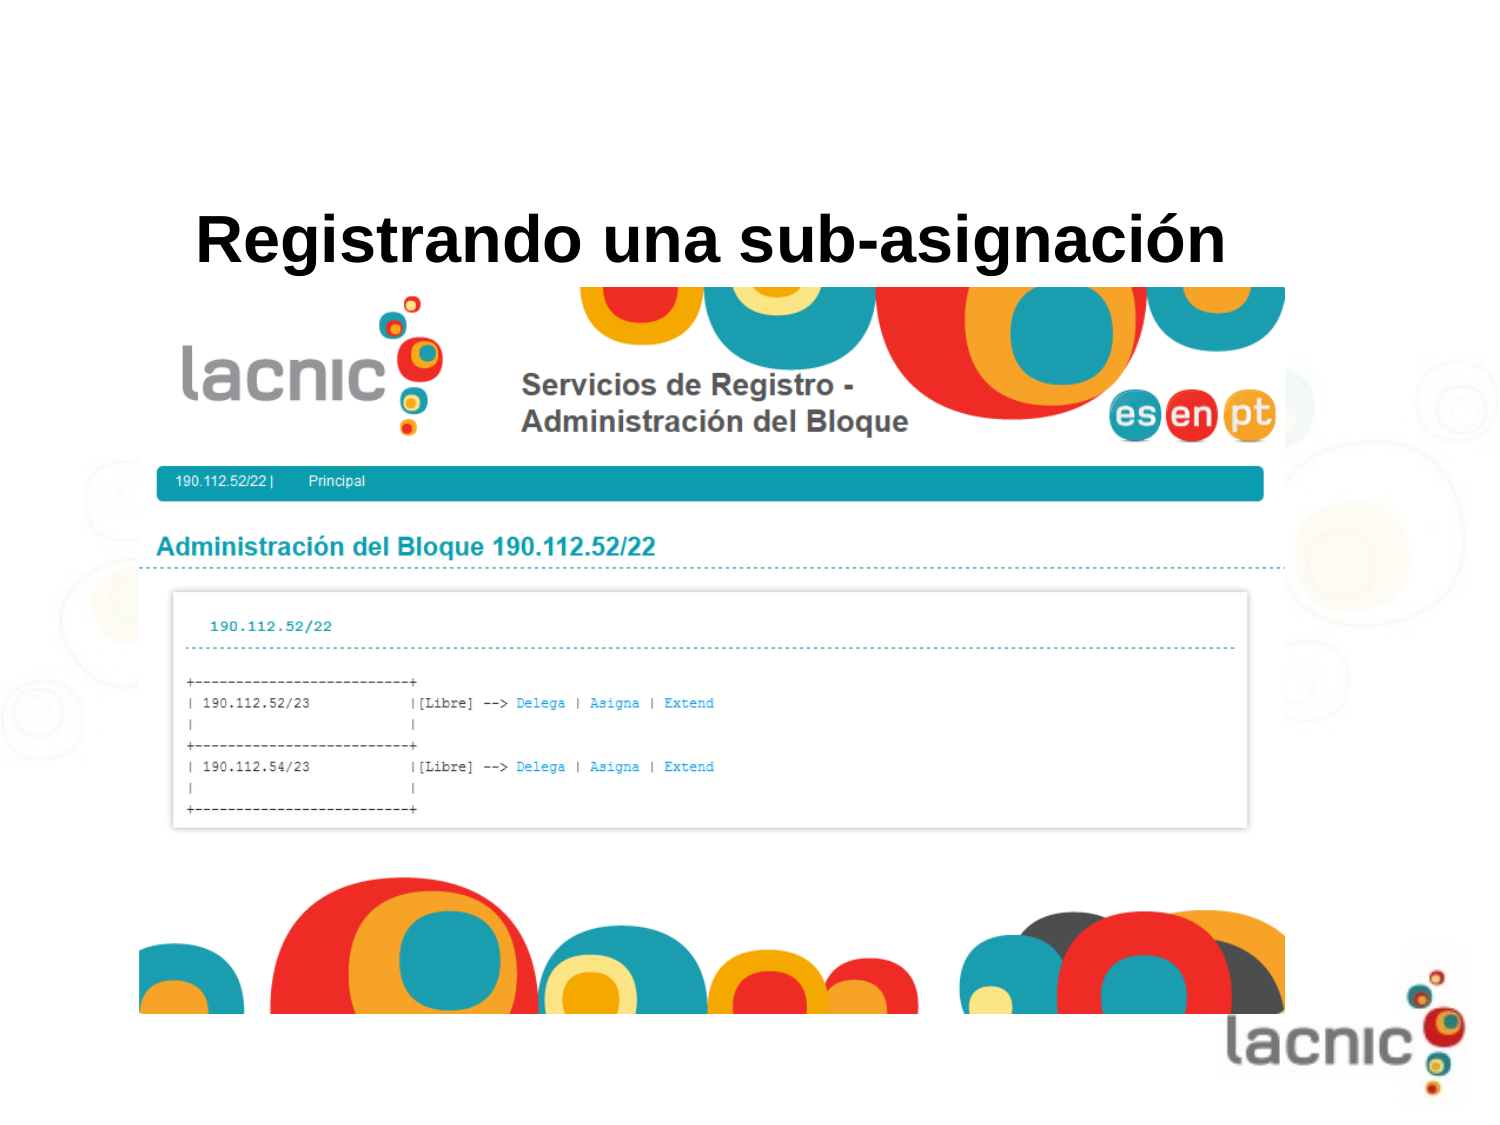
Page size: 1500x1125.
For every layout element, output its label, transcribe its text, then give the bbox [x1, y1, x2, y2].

picture [0, 0, 1500, 1125]
text_box Registrando una sub-asignación [110, 201, 1313, 351]
